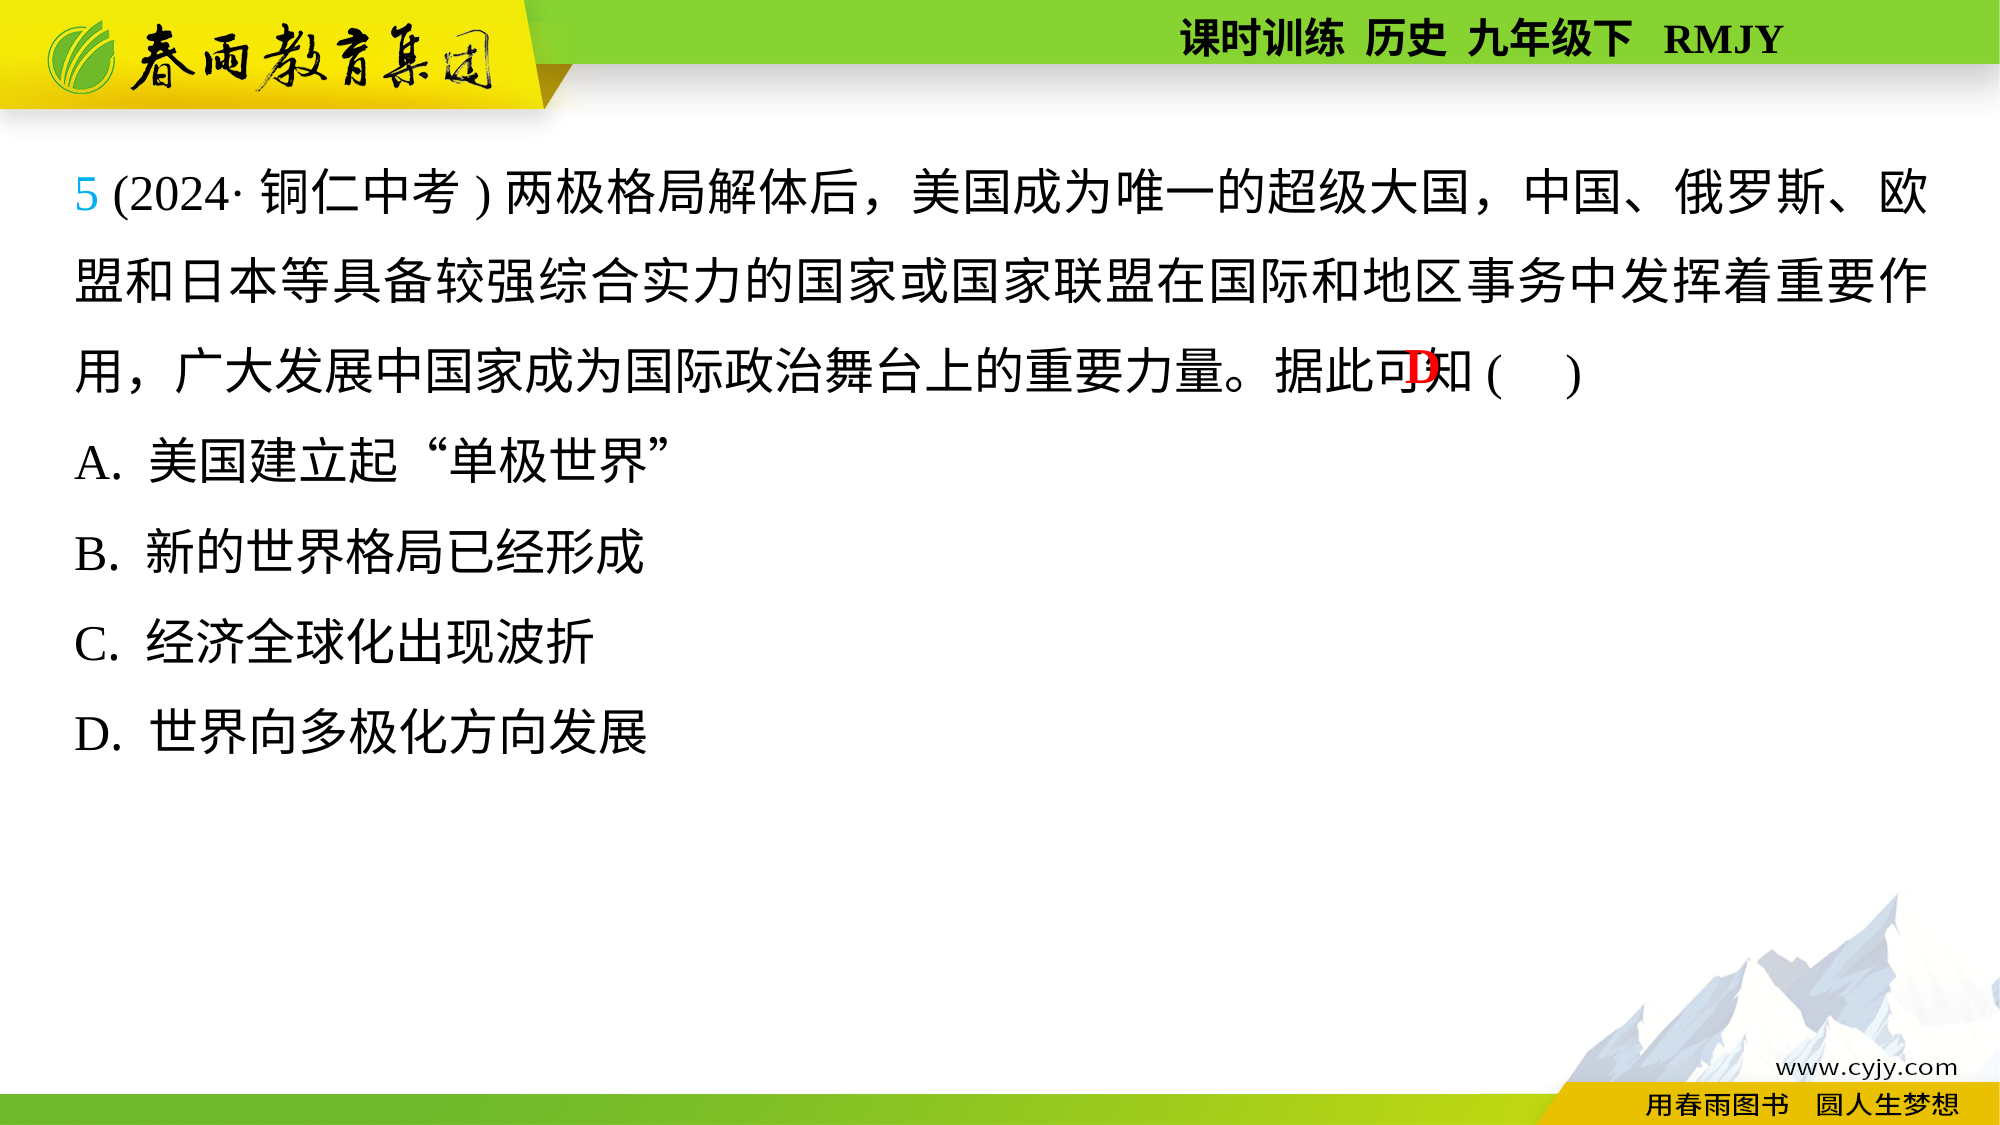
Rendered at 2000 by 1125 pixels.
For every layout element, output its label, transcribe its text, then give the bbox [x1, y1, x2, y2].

list 5 (2024·铜仁中考)两极格局解体后，美国成为唯一的超级大国，中国、俄罗斯、欧盟和日本等具备较强综合实力的国家或国家联盟在国际和地区事务中发挥着重要作用，广大发展中国家成为国际政治舞台上的重要力量。据此可知( ) A. 美国建立起“单极世界” B. 新的世界格局已经形成 C. 经济全球化出现波折 D. 世界向多极化方向发展 [59, 122, 1944, 774]
text_box D [1390, 326, 1456, 401]
picture [0, 0, 2000, 1125]
